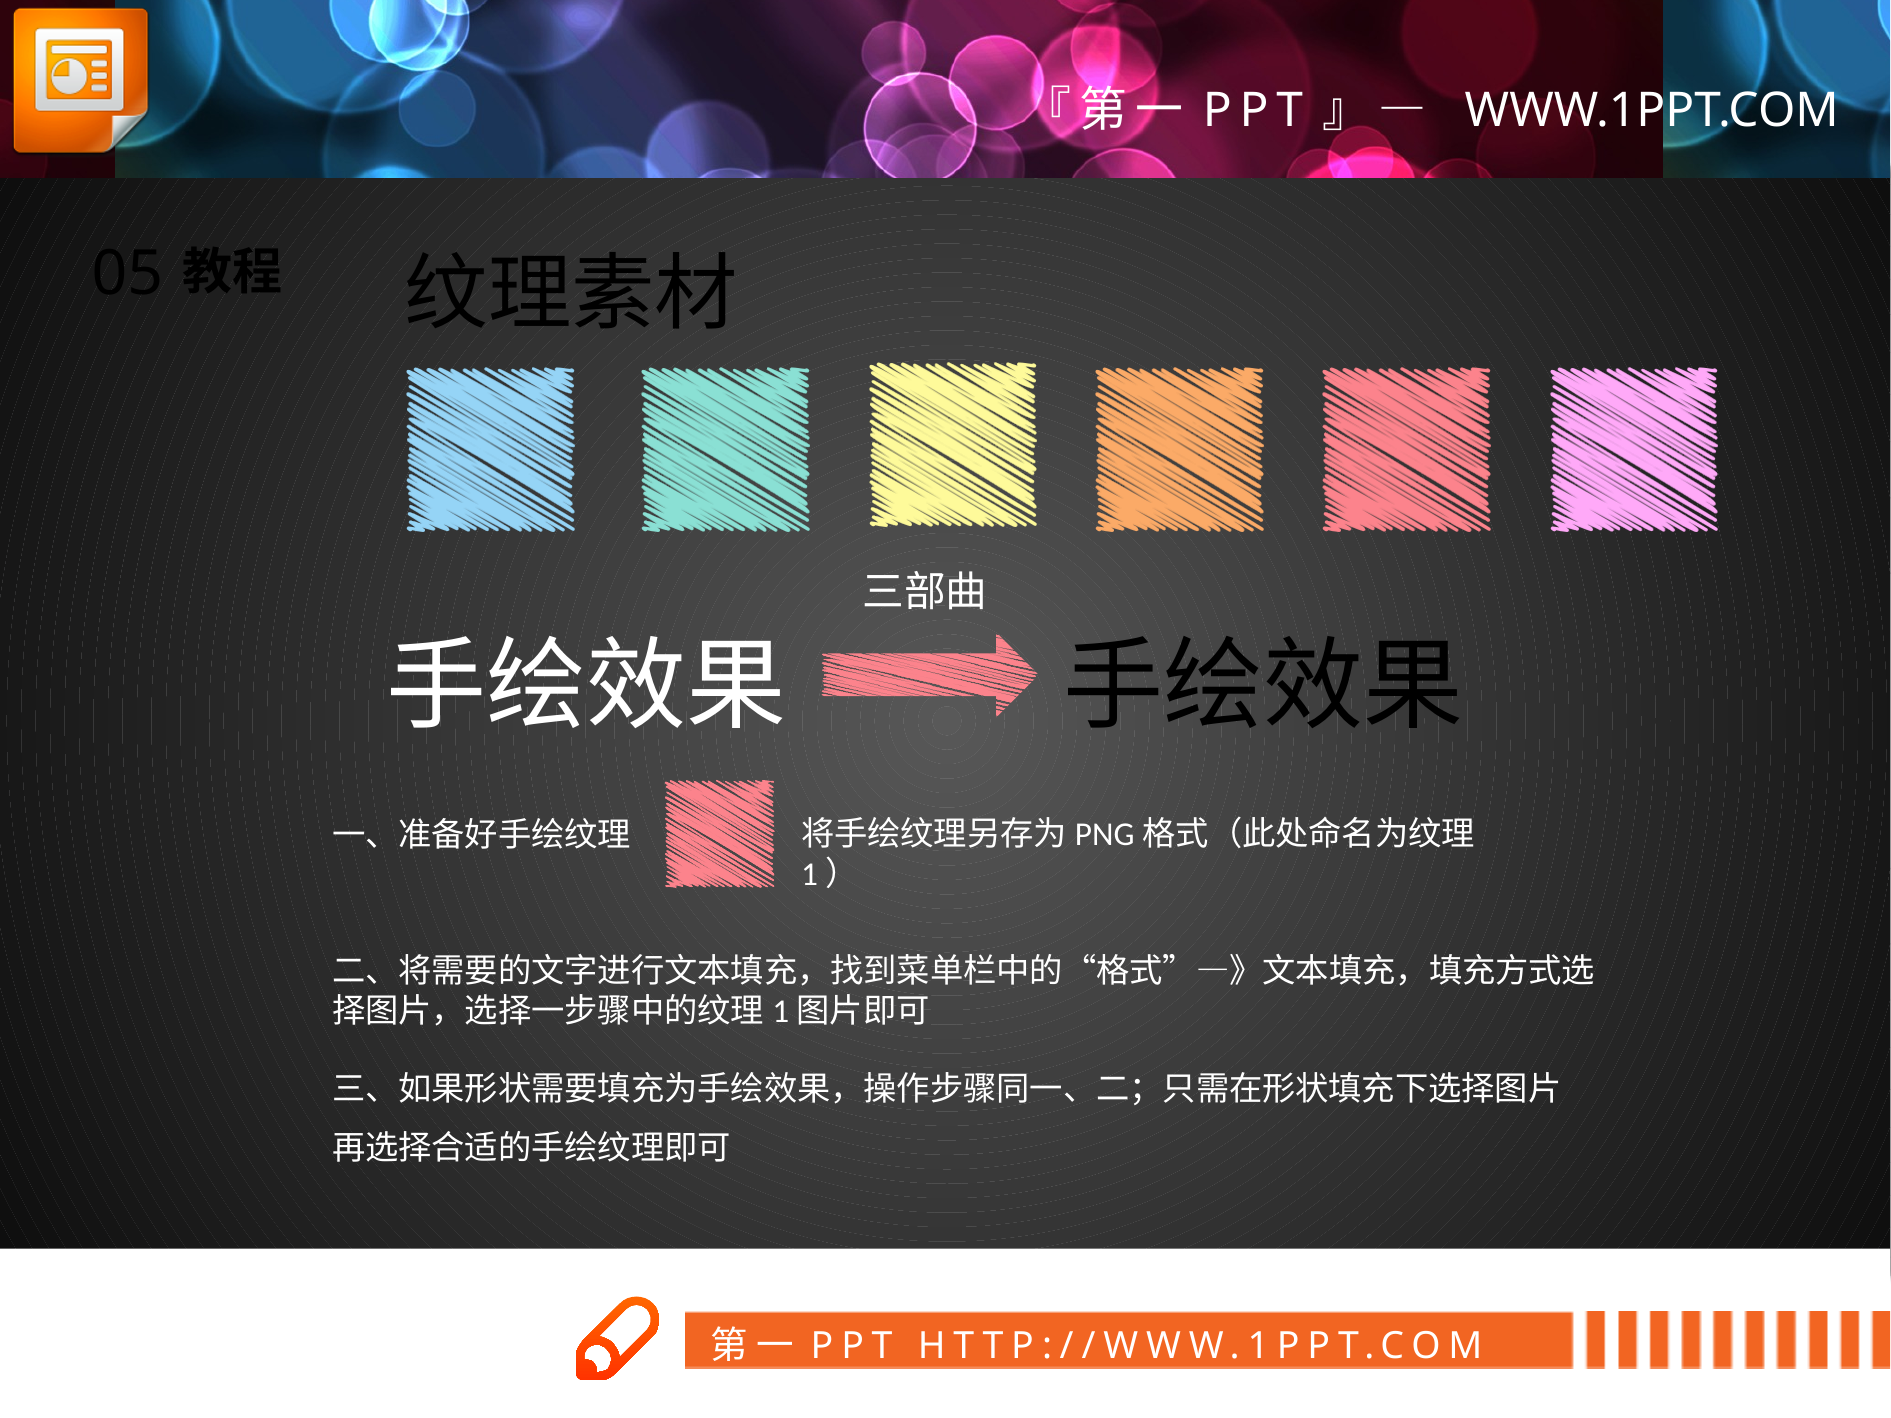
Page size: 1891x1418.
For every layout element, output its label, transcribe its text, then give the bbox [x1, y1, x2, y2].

text_box 手绘效果 [339, 613, 834, 749]
picture [869, 362, 1037, 527]
text_box 将手绘纹理另存为PNG格式（此处命名为纹理1） [786, 804, 1515, 900]
text_box 一、准备好手绘纹理 [317, 806, 665, 861]
text_box [664, 779, 775, 888]
text_box 教程 [180, 231, 389, 307]
picture [405, 367, 575, 532]
picture [641, 367, 811, 532]
text_box 二、将需要的文字进行文本填充，找到菜单栏中的“格式”—》文本填充，填充方式选择图片，选择一步骤中的纹理1图片即可 [317, 942, 1624, 1037]
picture [1095, 367, 1264, 532]
text_box 纹理素材 [389, 231, 914, 347]
picture [685, 1311, 1891, 1369]
picture [0, 0, 1891, 178]
picture [1322, 367, 1492, 532]
text_box 三、如果形状需要填充为手绘效果，操作步骤同一、二；只需在形状填充下选择图片 再选择合适的手绘纹理即可 [317, 1039, 1624, 1174]
text_box 手绘效果 [1016, 613, 1511, 749]
text_box 三部曲 [789, 557, 1061, 622]
text_box 05 [75, 224, 180, 315]
picture [1550, 367, 1718, 532]
text_box [821, 632, 1039, 718]
